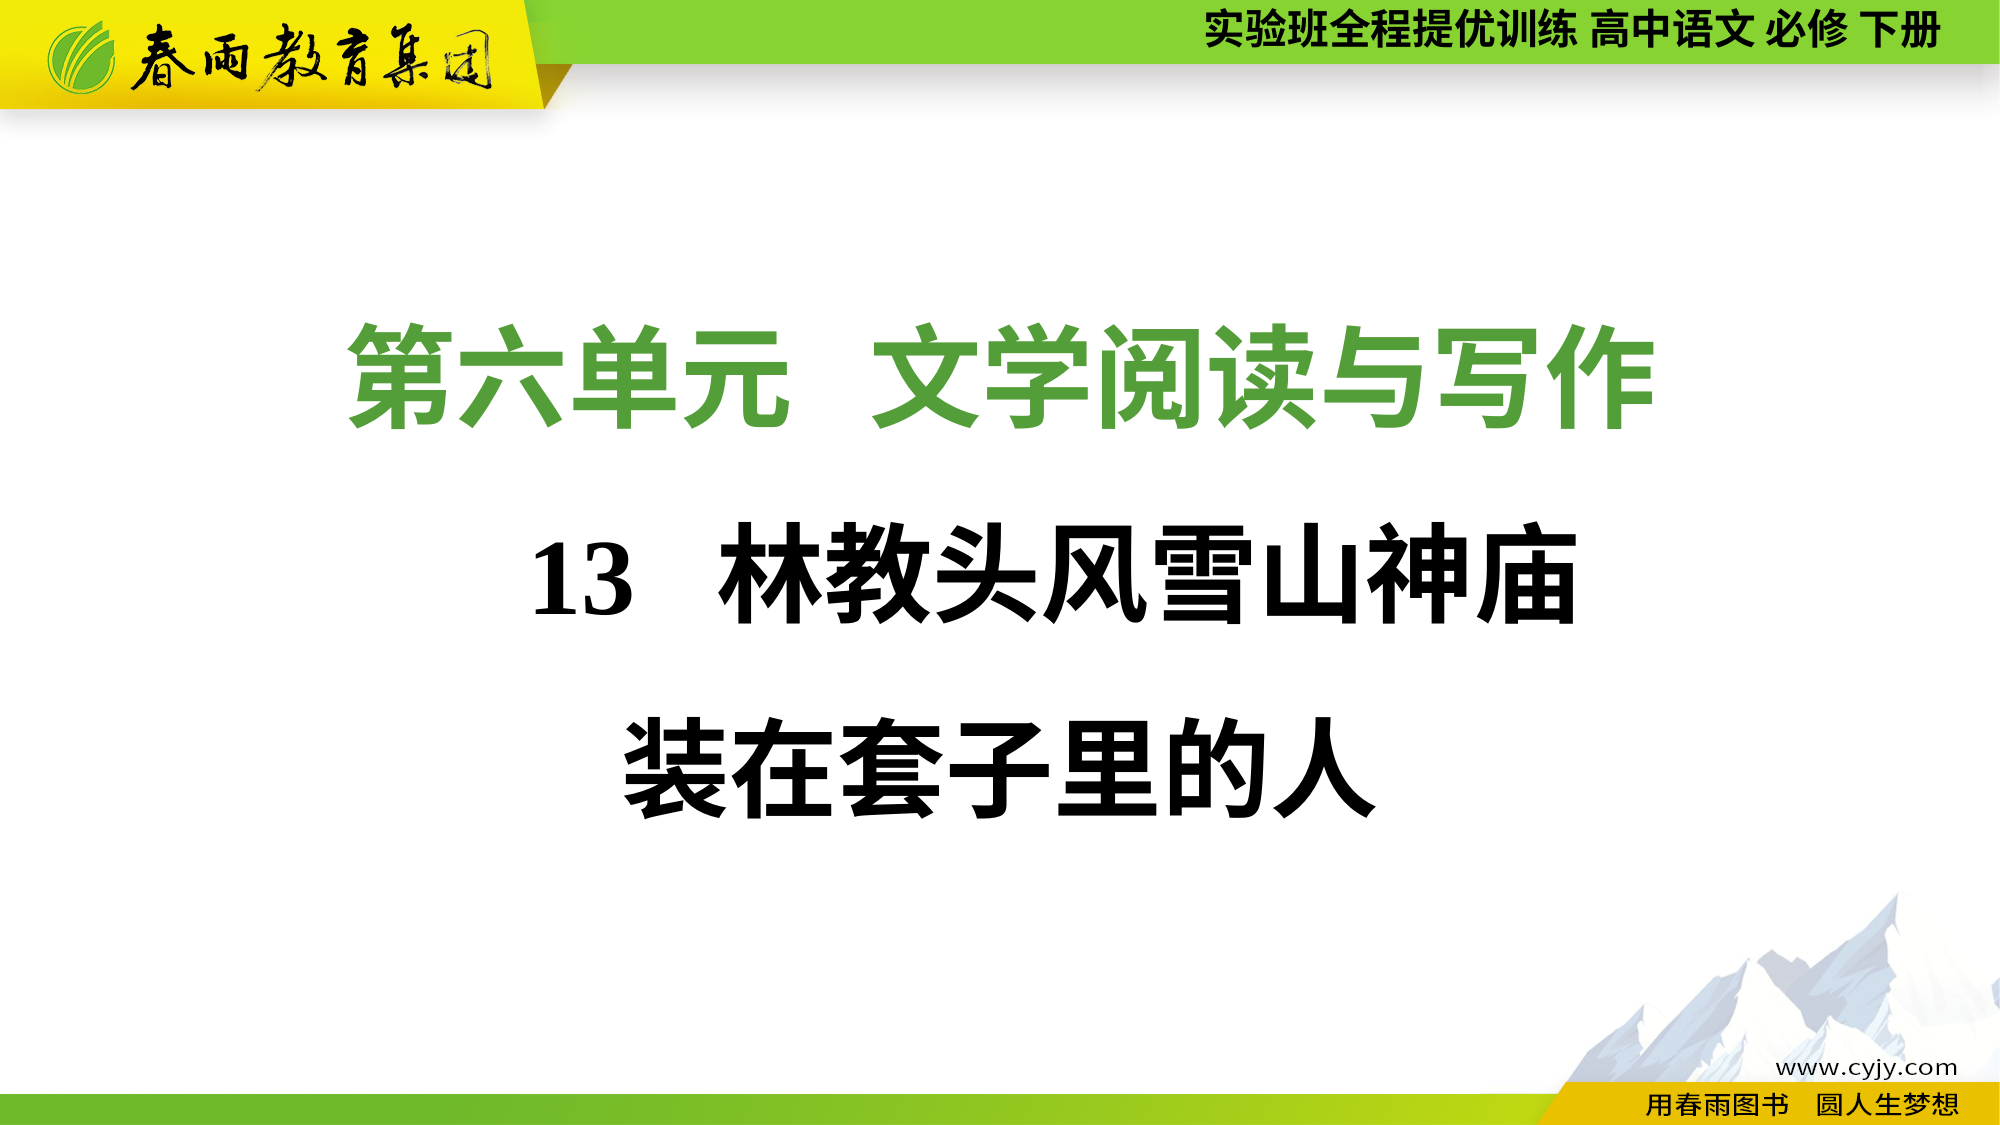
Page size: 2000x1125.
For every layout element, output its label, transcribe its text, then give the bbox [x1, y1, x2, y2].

picture [0, 0, 2000, 1125]
text_box 第六单元 文学阅读与写作 13 林教头风雪山神庙 装在套子里的人 [54, 231, 1946, 839]
